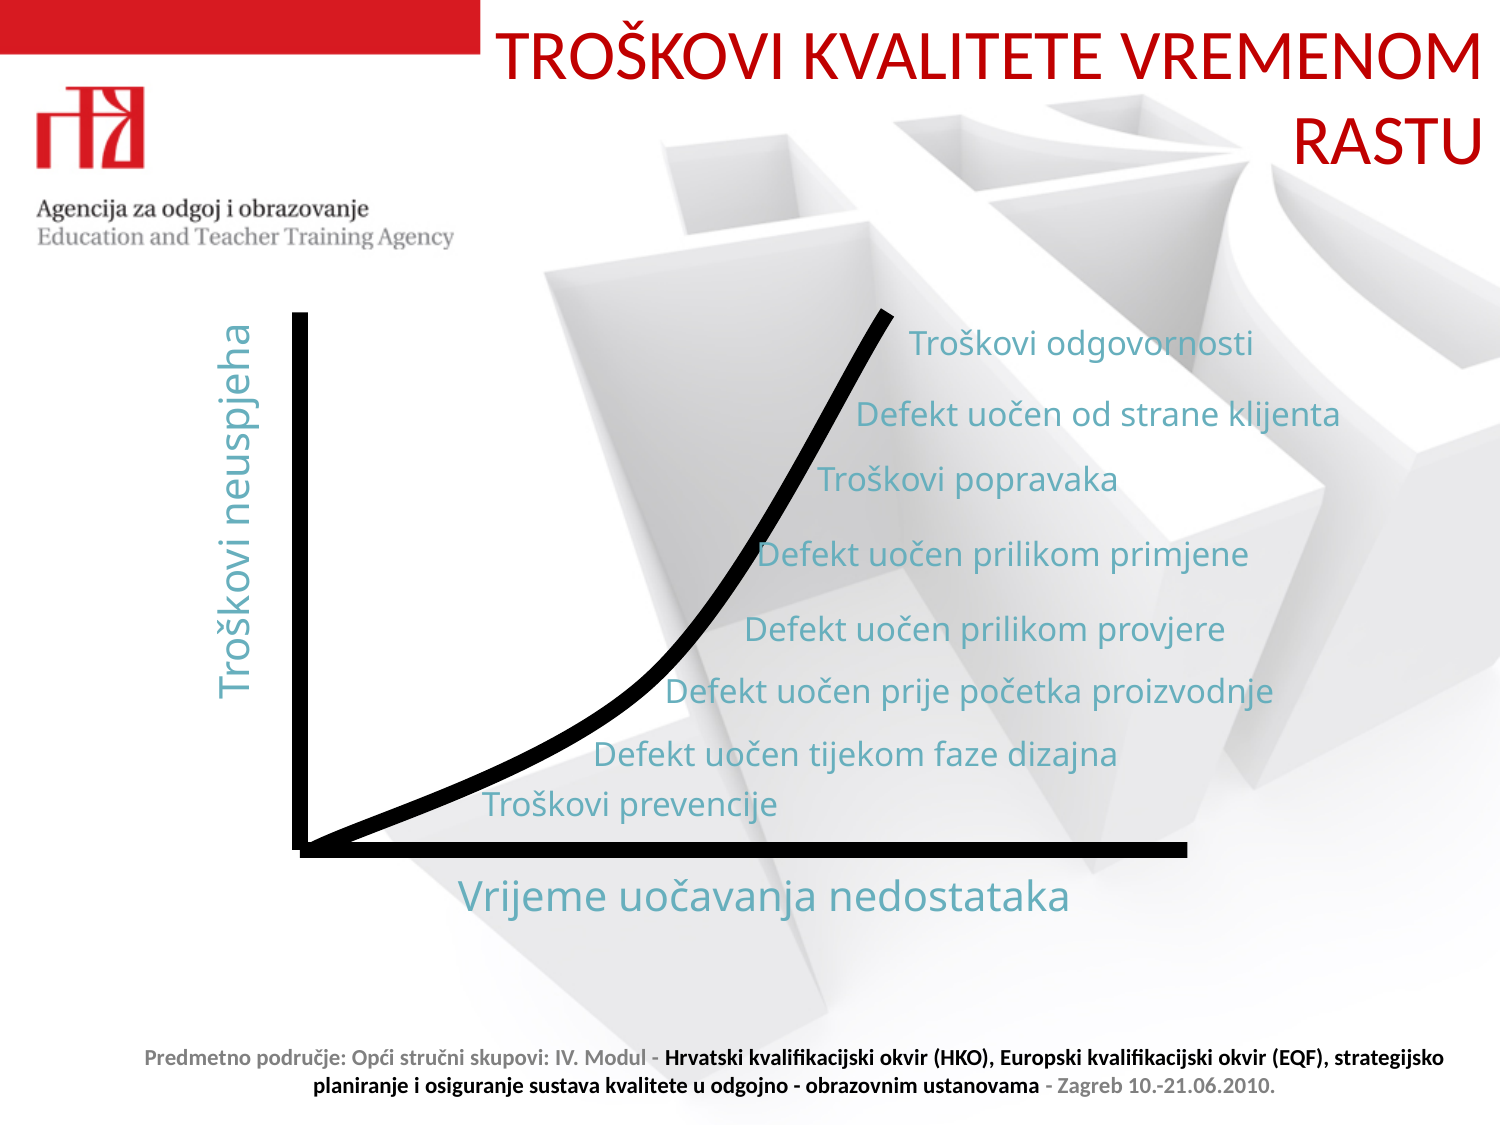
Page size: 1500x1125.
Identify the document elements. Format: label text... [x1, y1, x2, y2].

picture [0, 0, 1500, 1125]
text_box Troškovi odgovornosti [894, 314, 1270, 370]
text_box Defekt uočen od strane klijenta [840, 385, 1357, 441]
text_box Vrijeme uočavanja nedostataka [443, 862, 1086, 928]
title TROŠKOVI KVALITETE VREMENOM RASTU [468, 0, 1500, 188]
text_box [312, 312, 888, 850]
text_box Troškovi neuspjeha [200, 308, 265, 715]
text_box Defekt uočen prilikom provjere [729, 600, 1242, 655]
text_box Troškovi popravaka [802, 450, 1135, 505]
text_box Defekt uočen prilikom primjene [741, 525, 1265, 580]
text_box Defekt uočen tijekom faze dizajna [578, 725, 1134, 780]
text_box Troškovi prevencije [467, 775, 794, 830]
text_box Defekt uočen prije početka proizvodnje [649, 662, 1290, 718]
